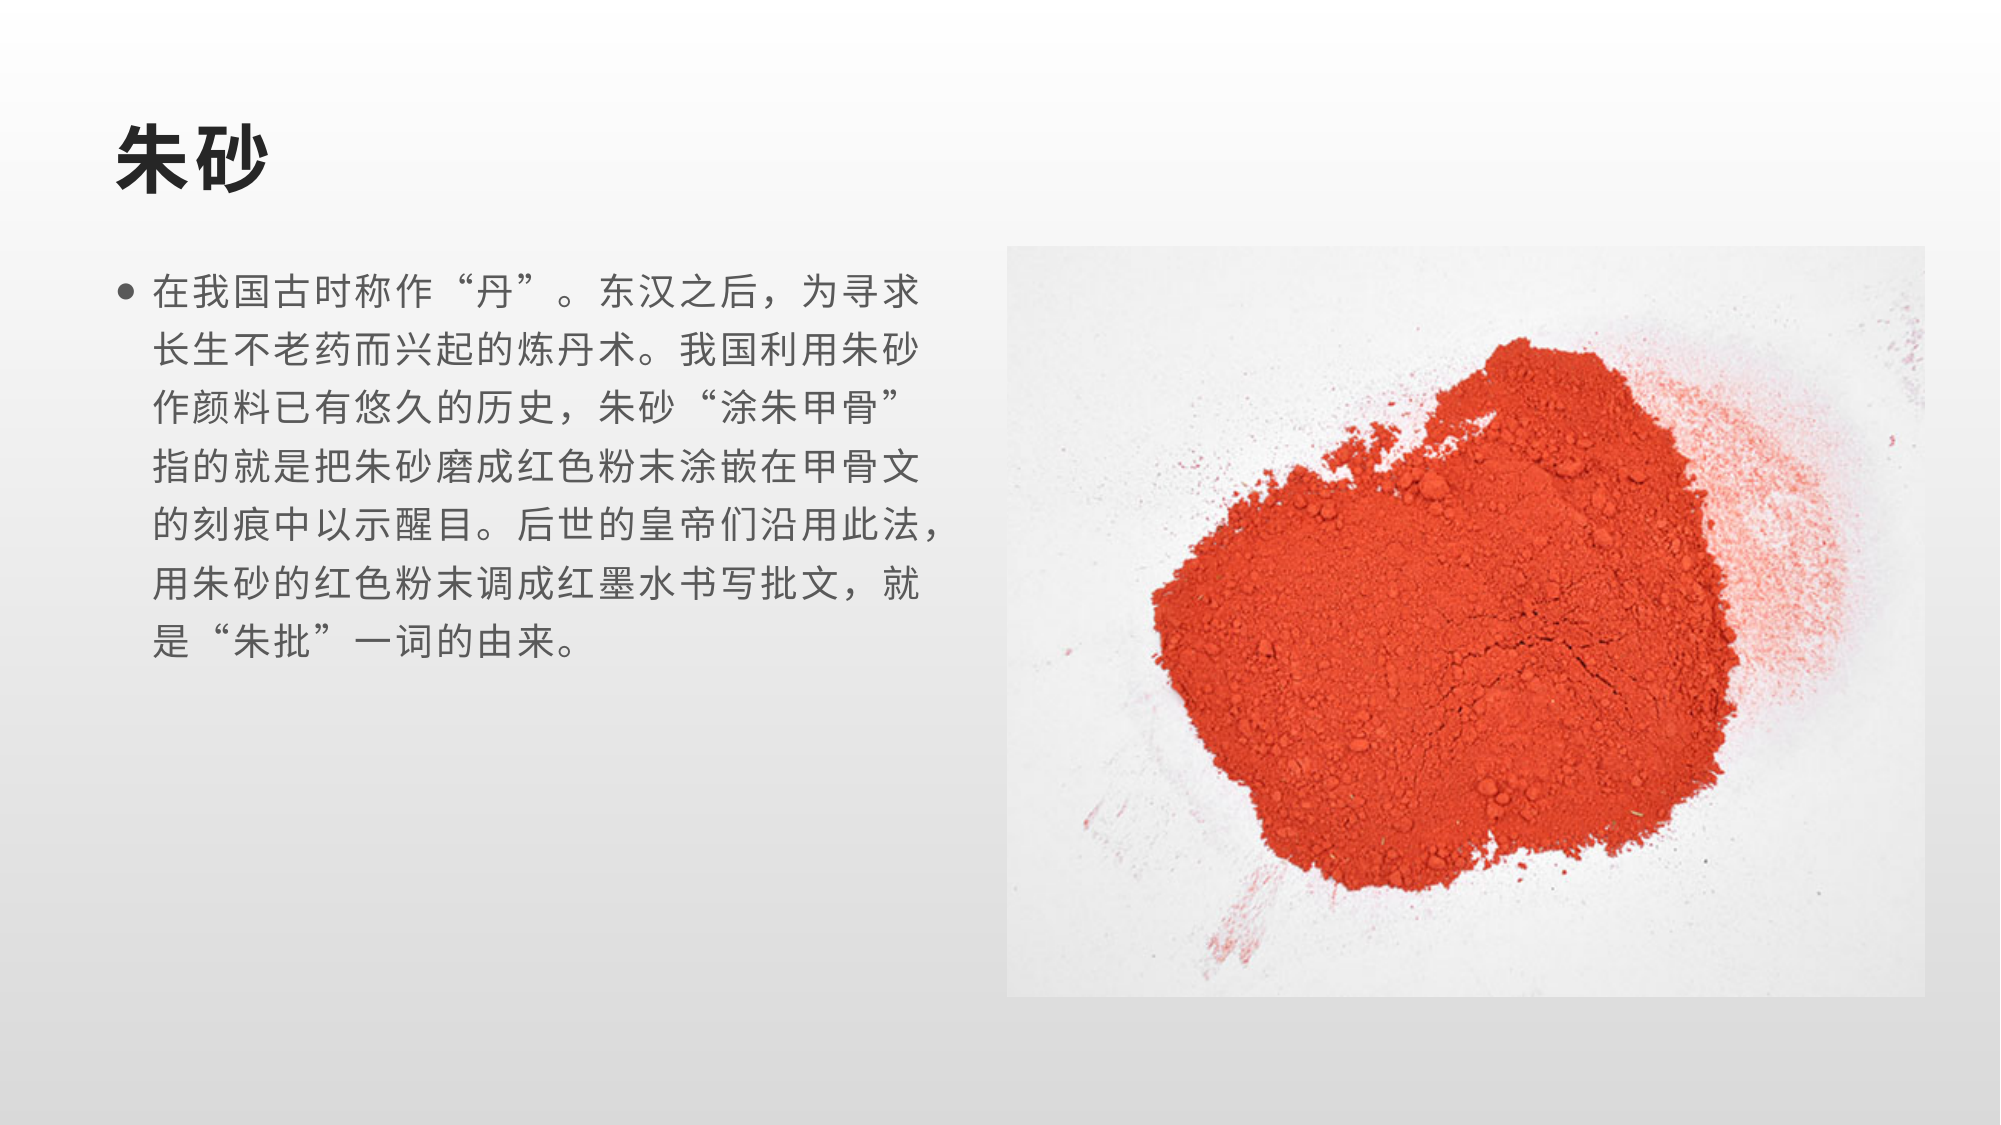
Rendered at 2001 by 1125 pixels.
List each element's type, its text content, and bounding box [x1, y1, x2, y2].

list 在我国古时称作“丹”。东汉之后，为寻求长生不老药而兴起的炼丹术。我国利用朱砂作颜料已有悠久的历史，朱砂“涂朱甲骨”指的就是把朱砂磨成红色粉末涂嵌在甲骨文的刻痕中以示醒目。后世的皇帝们沿用此法，用朱砂的红色粉末调成红墨水书写批文，就是“朱批”一词的由来。 [99, 246, 949, 1026]
picture [1007, 246, 1925, 997]
title 朱砂 [99, 99, 1900, 216]
